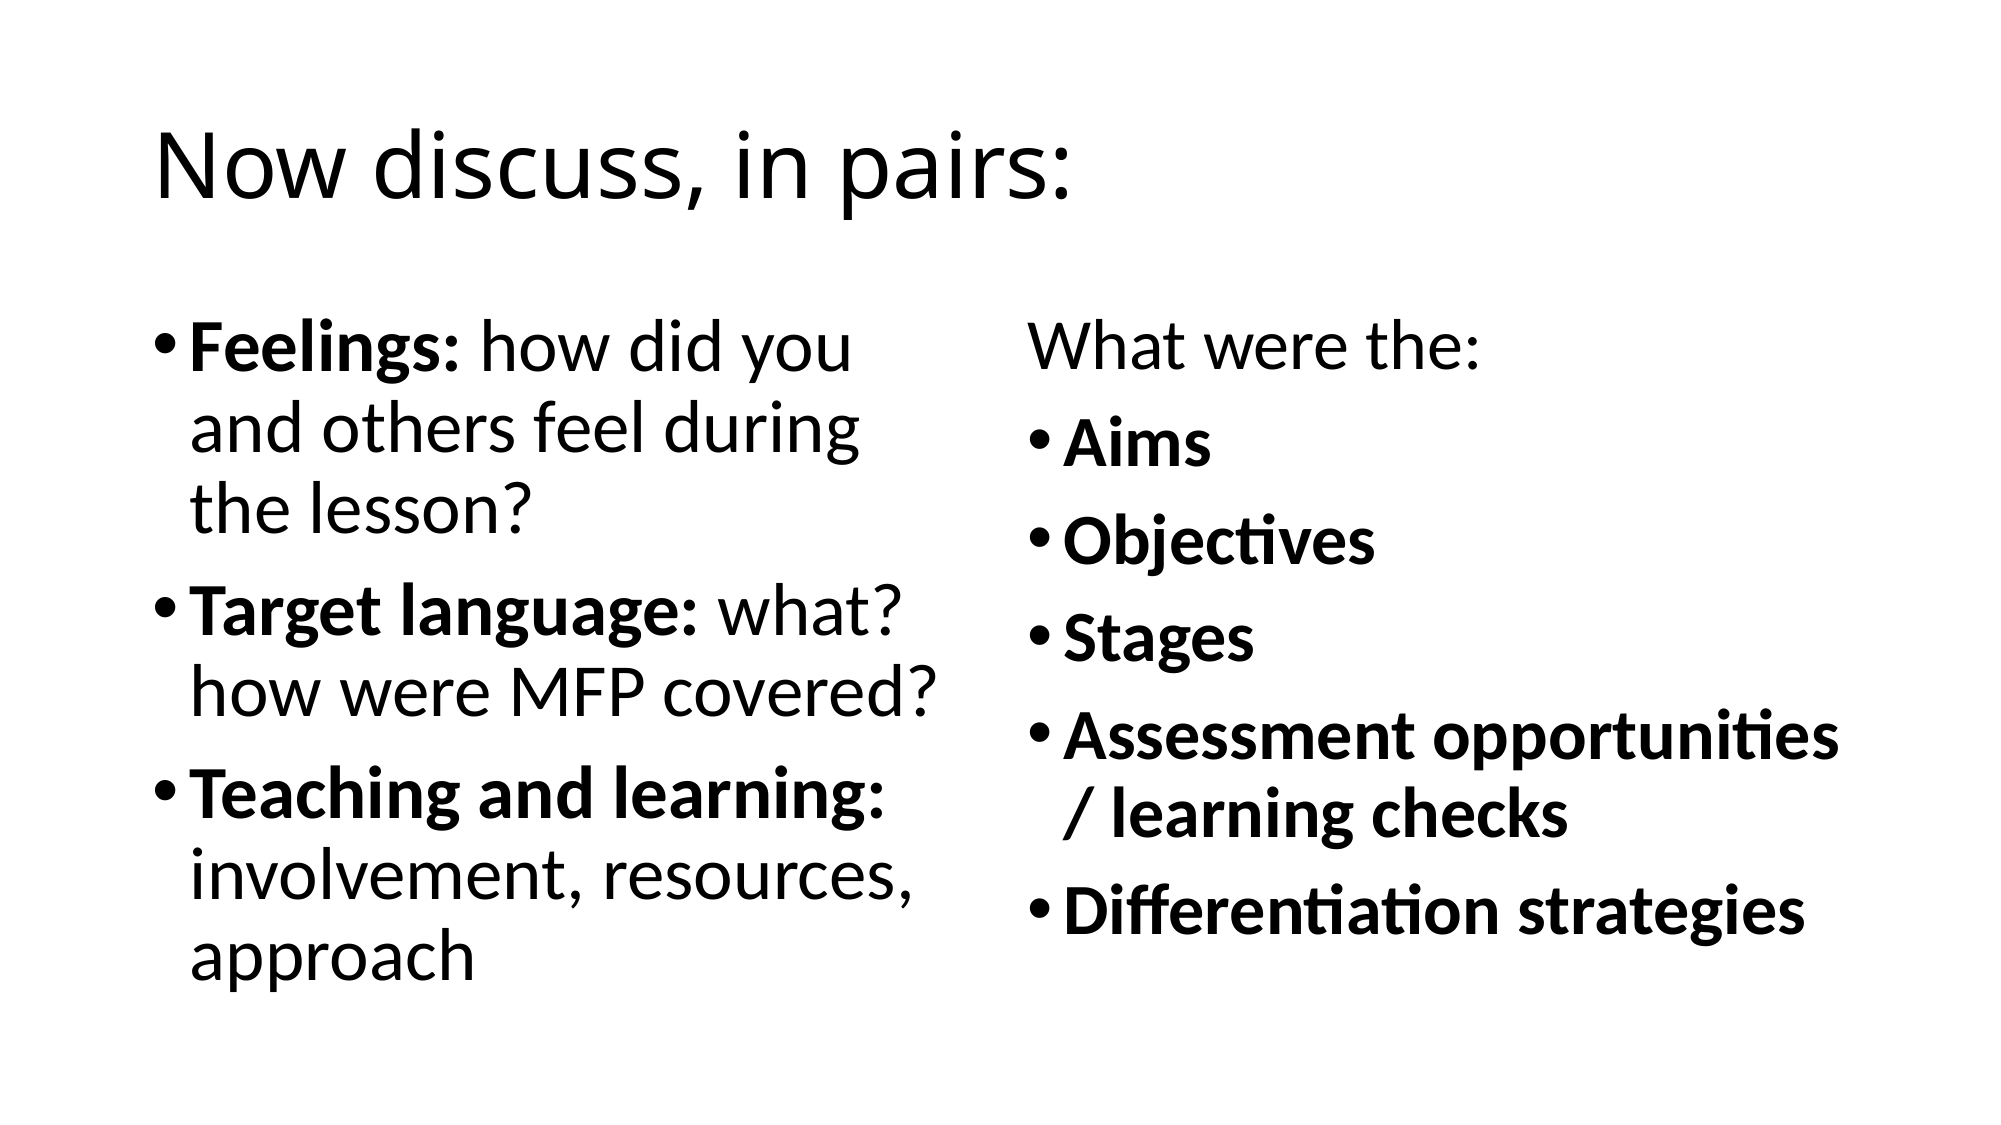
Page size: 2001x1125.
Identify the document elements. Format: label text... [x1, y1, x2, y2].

list Feelings: how did you and others feel during the lesson? Target language: what? how were MFP covered? Teaching and learning: involvement, resources, approach [137, 299, 988, 1014]
title Now discuss, in pairs: [137, 59, 1863, 278]
list What were the: Aims Objectives Stages Assessment opportunities / learning checks Differentiation strategies [1012, 299, 1863, 1014]
